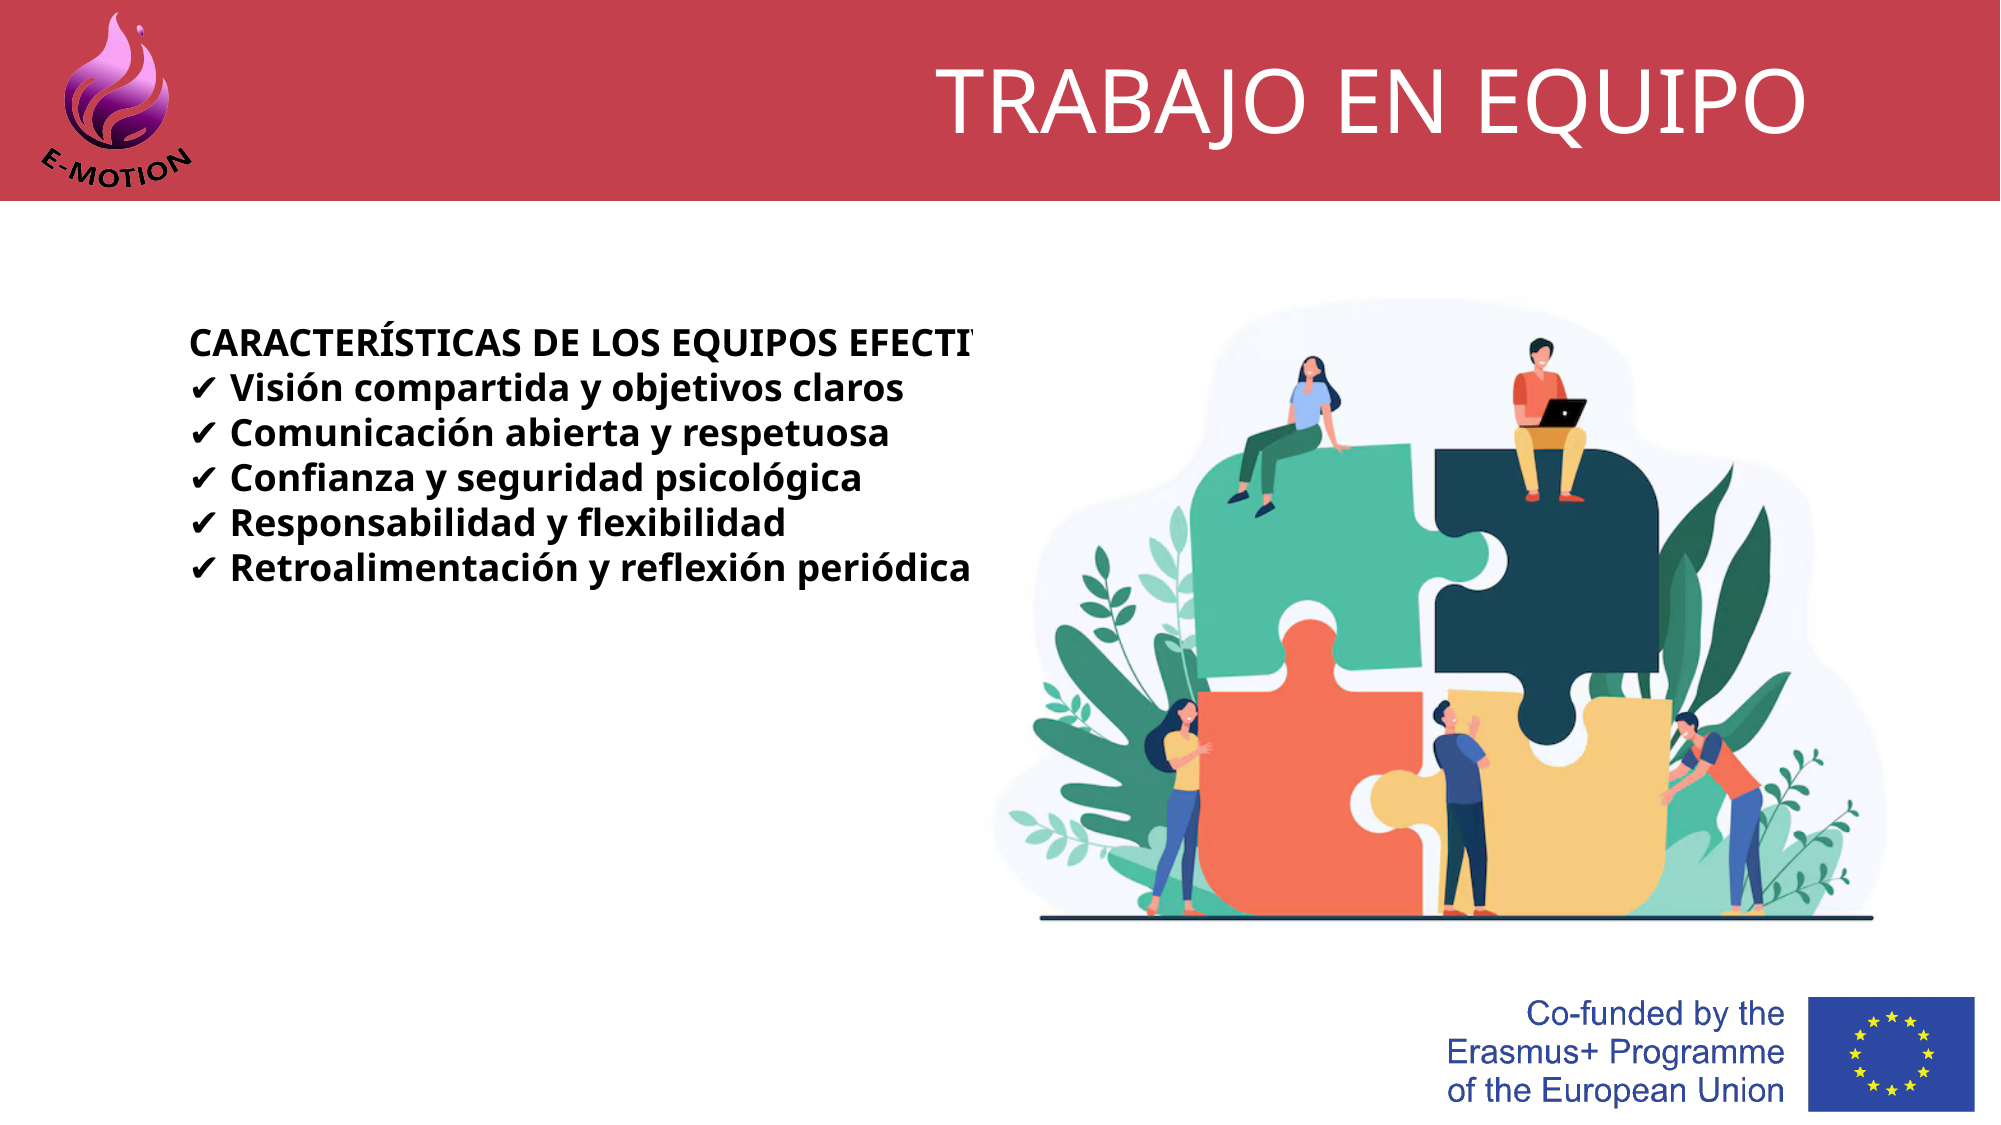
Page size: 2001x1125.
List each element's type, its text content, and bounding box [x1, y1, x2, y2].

text_box TRABAJO EN EQUIPO [698, 36, 1827, 311]
picture [1396, 995, 1975, 1116]
text_box CARACTERÍSTICAS DE LOS EQUIPOS EFECTIVOS ✔️ Visión compartida y objetivos claros ✔️ Comunicación abierta y respetuosa ✔️ Confianza y seguridad psicológica ✔️ Responsabilidad y flexibilidad ✔️ Retroalimentación y reflexión periódicas [173, 311, 968, 597]
picture [973, 276, 1918, 961]
picture [0, 0, 253, 247]
